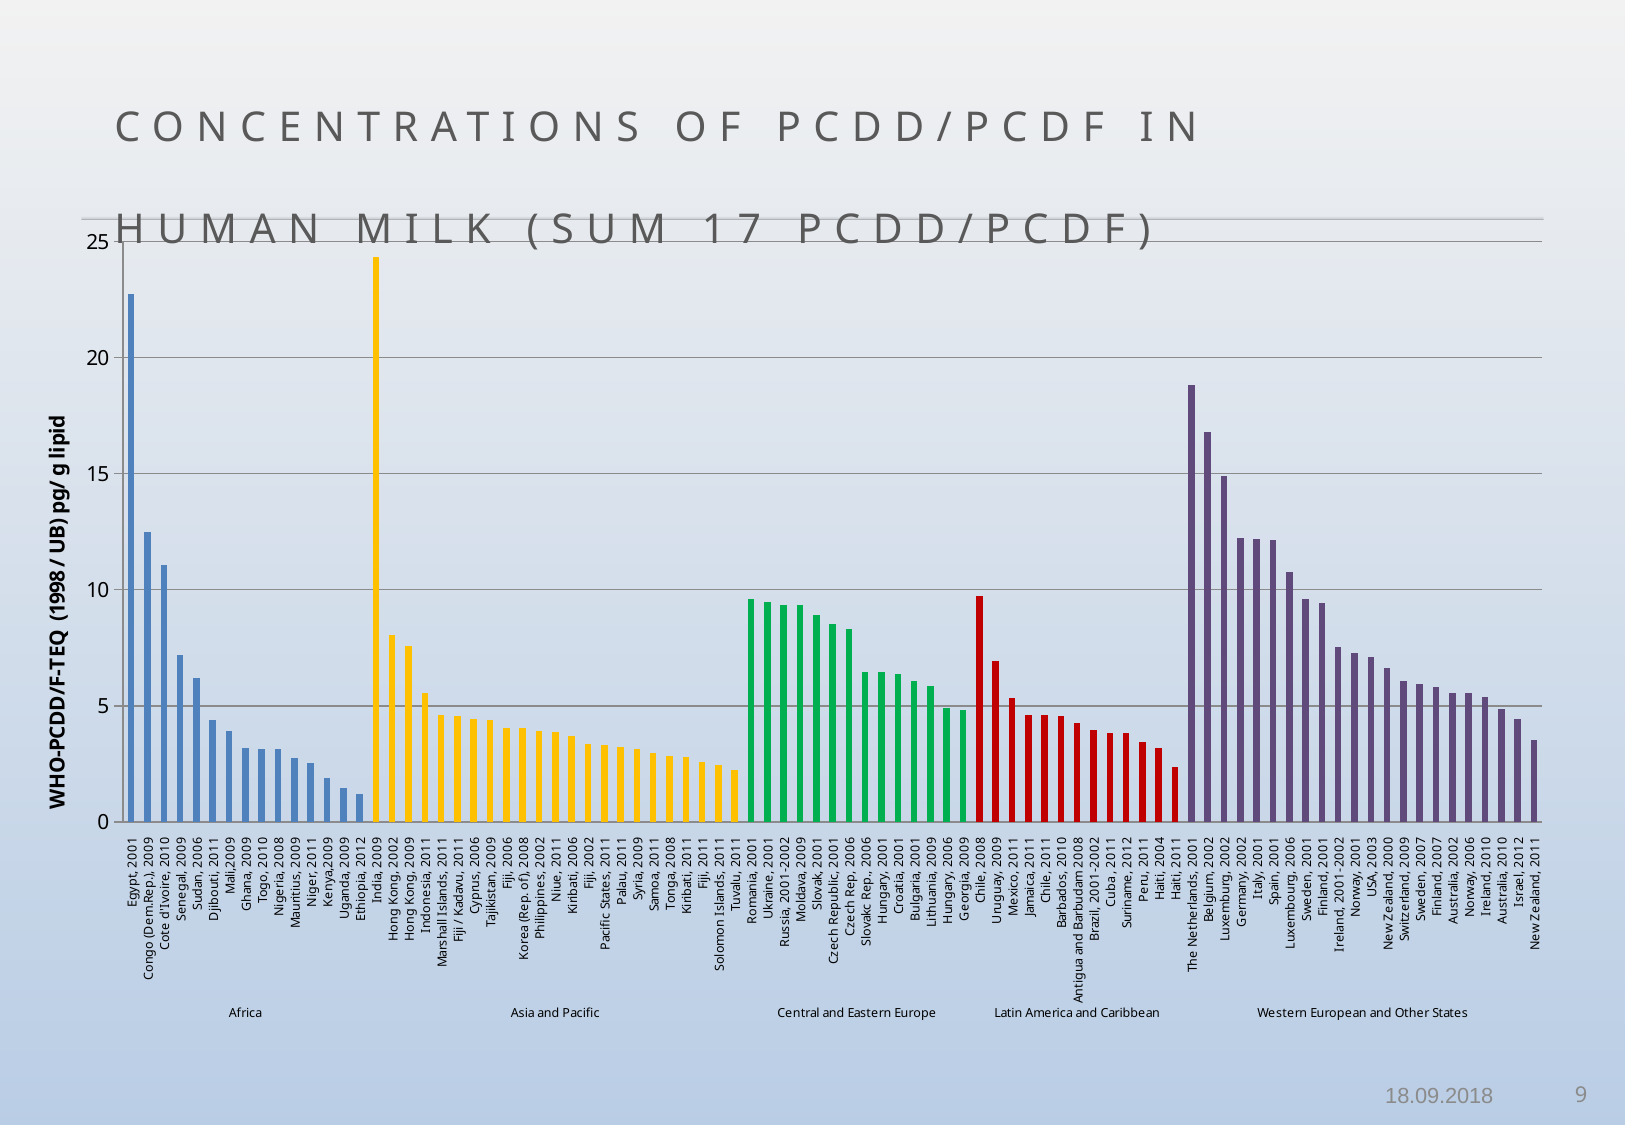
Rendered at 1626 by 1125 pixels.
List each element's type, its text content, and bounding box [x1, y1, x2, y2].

text_box Concentrations OF pcdd/pcdf IN HUMAN MILK (Sum 17 PCdd/pcdf) [99, 67, 1422, 130]
chart [36, 130, 1561, 1125]
